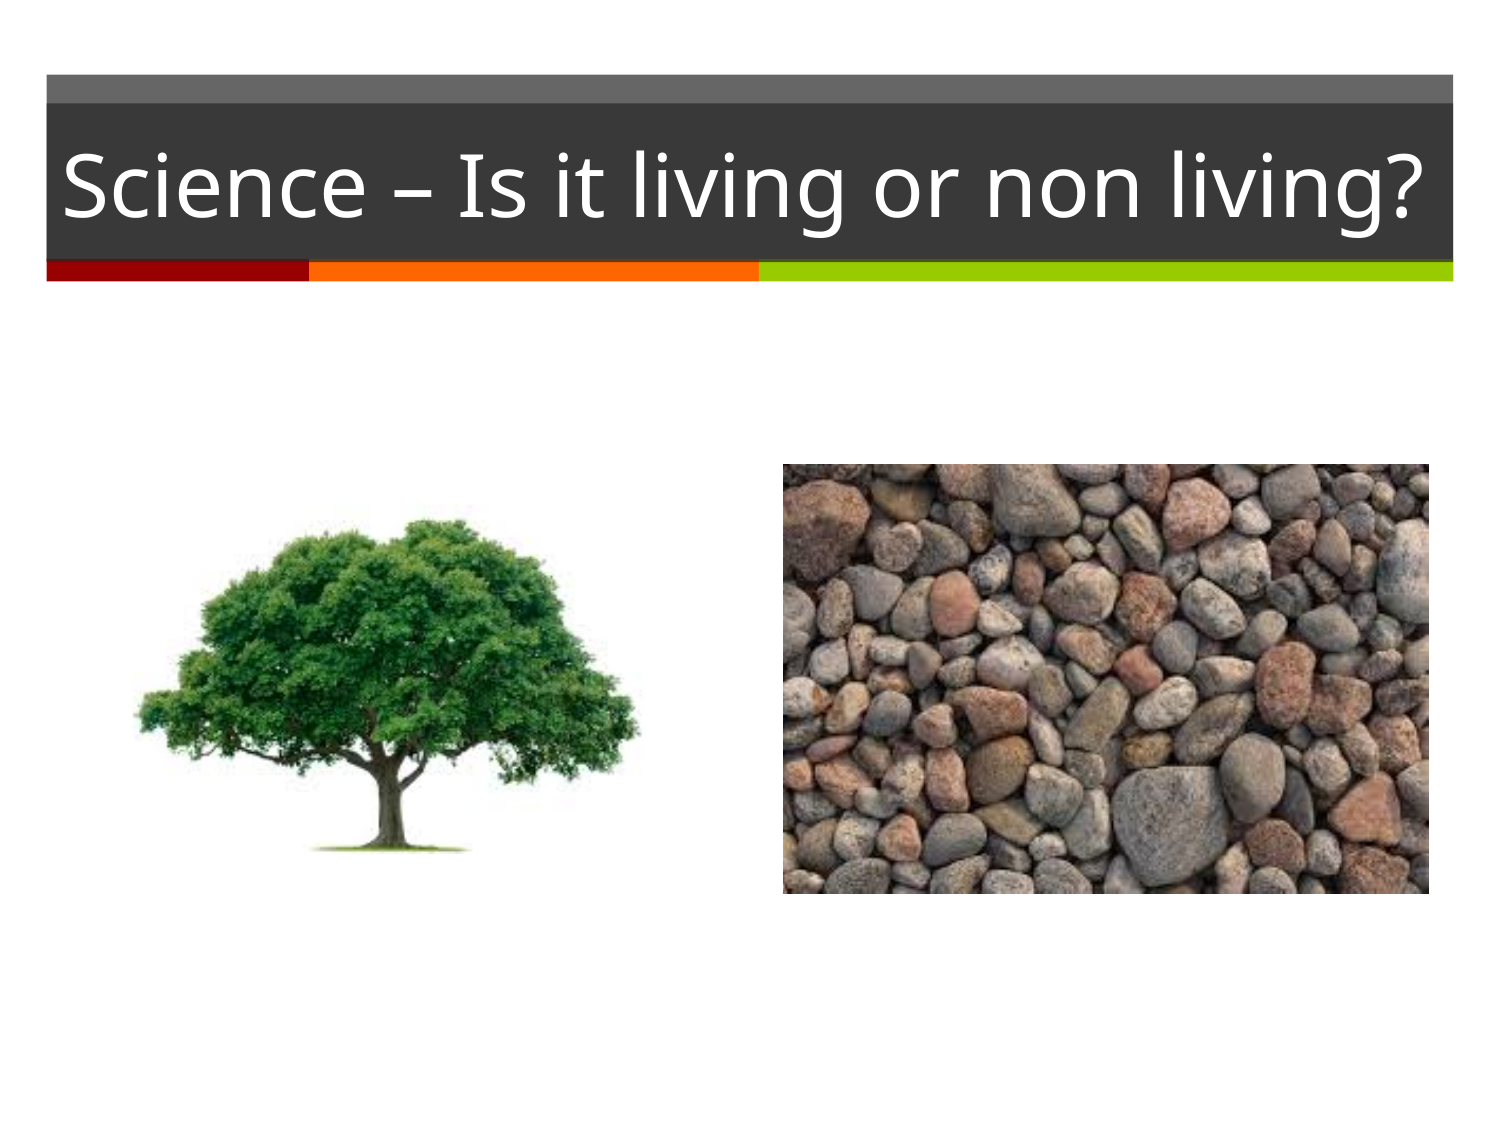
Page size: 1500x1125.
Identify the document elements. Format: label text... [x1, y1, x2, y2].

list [783, 352, 1430, 1006]
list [65, 352, 712, 1006]
title Science – Is it living or non living? [46, 103, 1454, 263]
